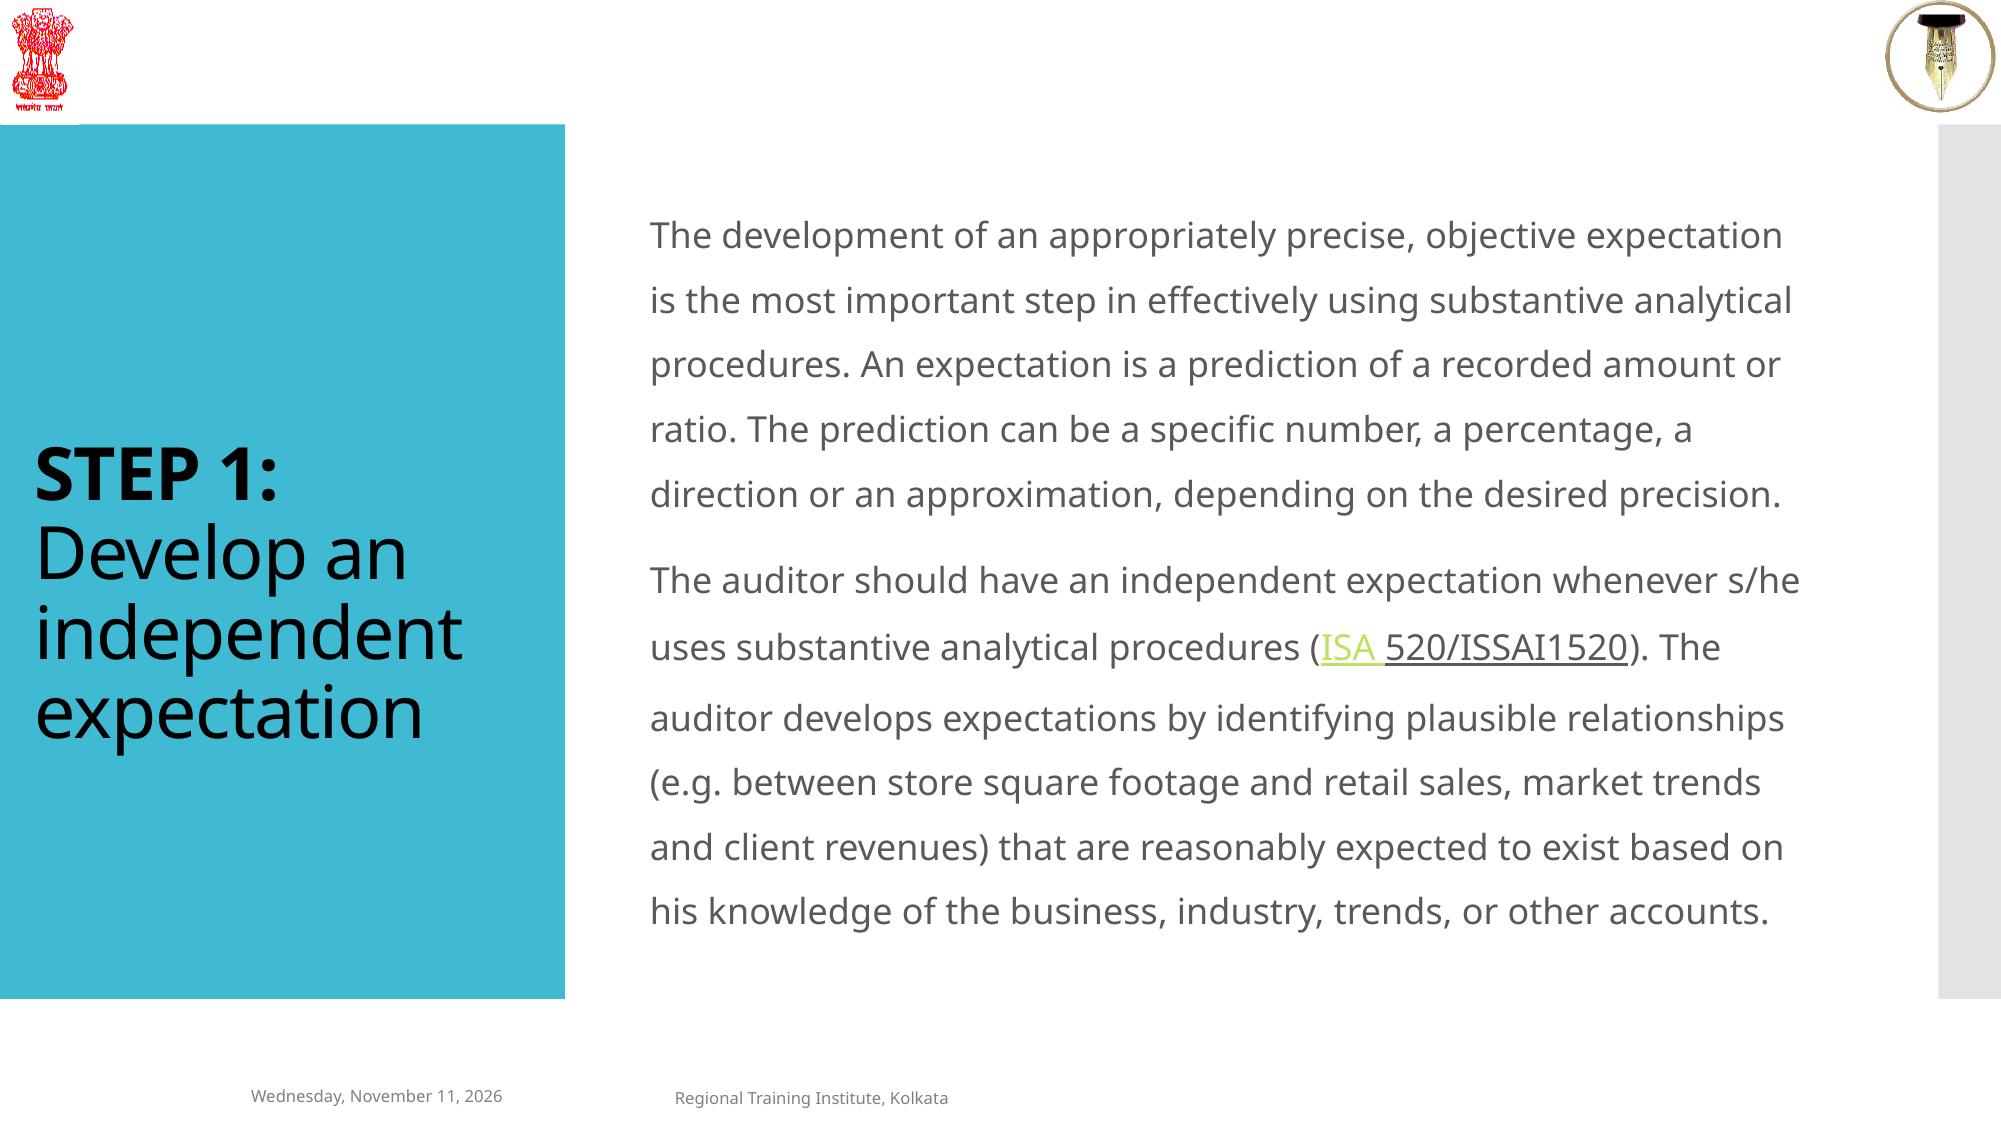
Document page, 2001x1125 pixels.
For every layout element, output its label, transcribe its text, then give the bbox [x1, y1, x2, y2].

text_box Regional Training Institute, Kolkata [659, 1067, 1630, 1125]
text_box Wednesday, October 11, 2017 [67, 1067, 518, 1125]
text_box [0, 0, 79, 125]
picture [1884, 0, 1996, 113]
list The development of an appropriately precise, objective expectation is the most important step in effectively using substantive analytical procedures. An expectation is a prediction of a recorded amount or ratio. The prediction can be a specific number, a percentage, a direction or an approximation, depending on the desired precision. The auditor should have an independent expectation whenever s/he uses substantive analytical procedures (ISA 520/ISSAI1520). The auditor develops expectations by identifying plausible relationships (e.g. between store square footage and retail sales, market trends and client revenues) that are reasonably expected to exist based on his knowledge of the business, industry, trends, or other accounts. [634, 141, 1835, 982]
title STEP 1: Develop an independent expectation [19, 416, 483, 776]
